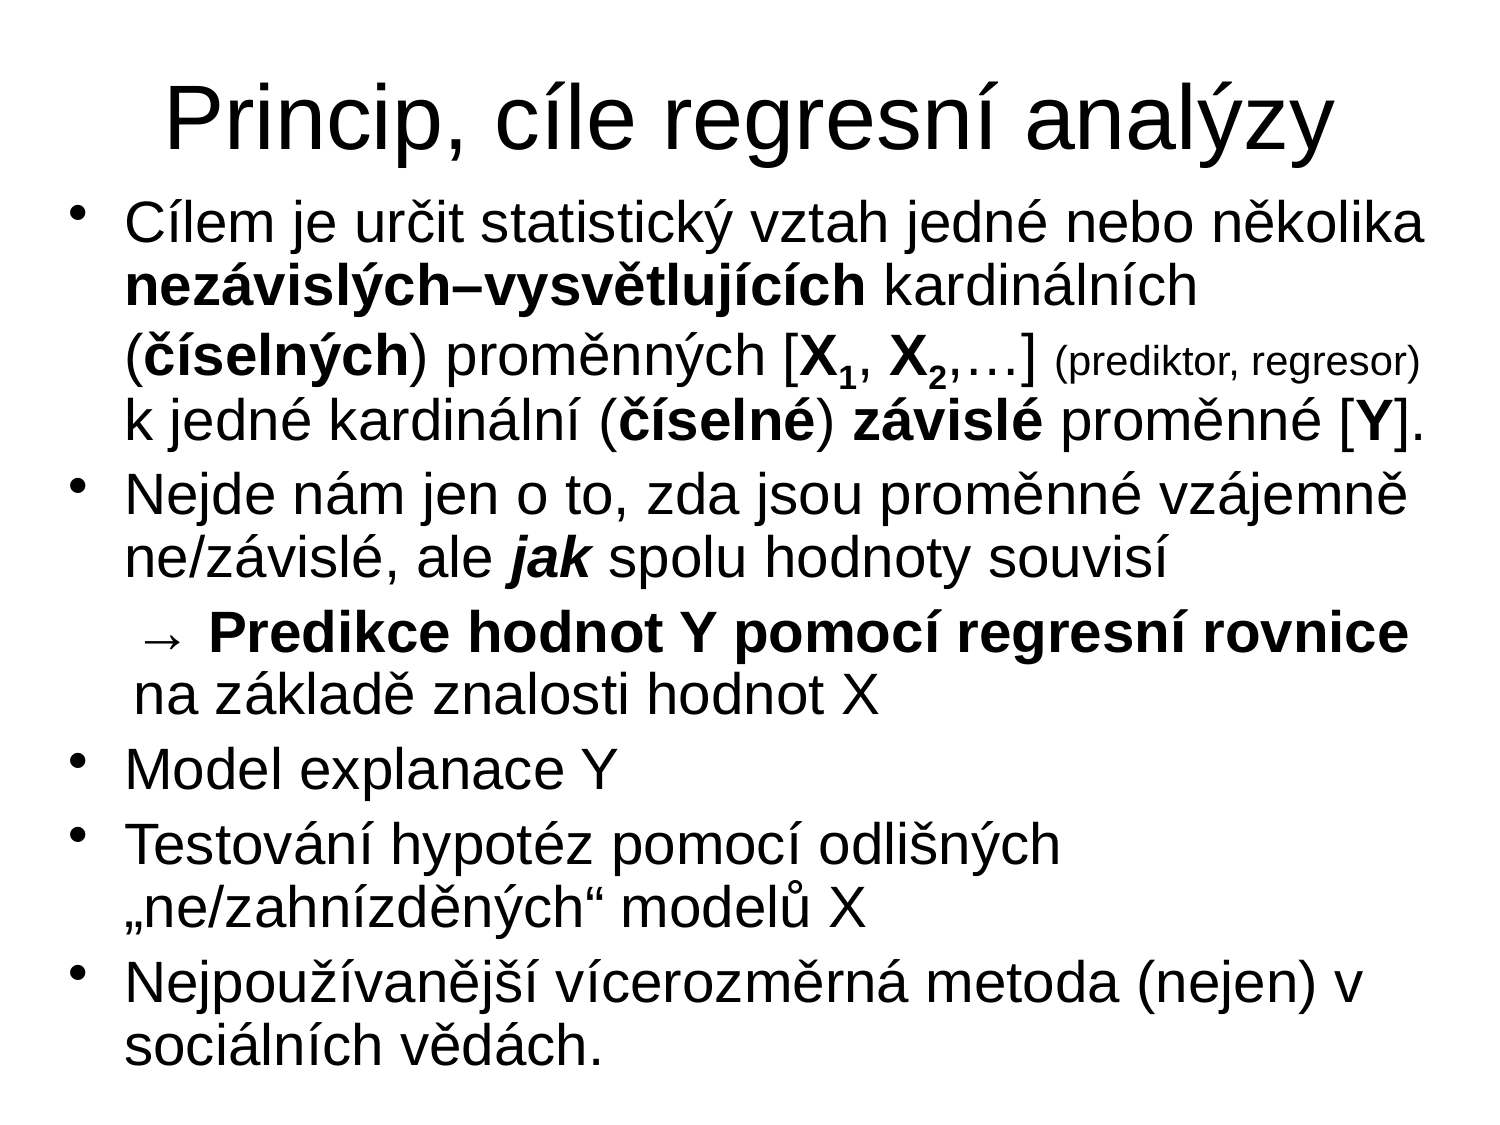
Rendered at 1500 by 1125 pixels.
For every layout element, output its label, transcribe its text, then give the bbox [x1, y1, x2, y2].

title Princip, cíle regresní analýzy [75, 19, 1425, 184]
list Cílem je určit statistický vztah jedné nebo několika nezávislých–vysvětlujících kardinálních (číselných) proměnných [X1, X2,…] (prediktor, regresor) k jedné kardinální (číselné) závislé proměnné [Y]. Nejde nám jen o to, zda jsou proměnné vzájemně ne/závislé, ale jak spolu hodnoty souvisí → Predikce hodnot Y pomocí regresní rovnice na základě znalosti hodnot X Model explanace Y Testování hypotéz pomocí odlišných „ne/zahnízděných“ modelů X Nejpoužívanější vícerozměrná metoda (nejen) v sociálních vědách. [53, 184, 1459, 1005]
